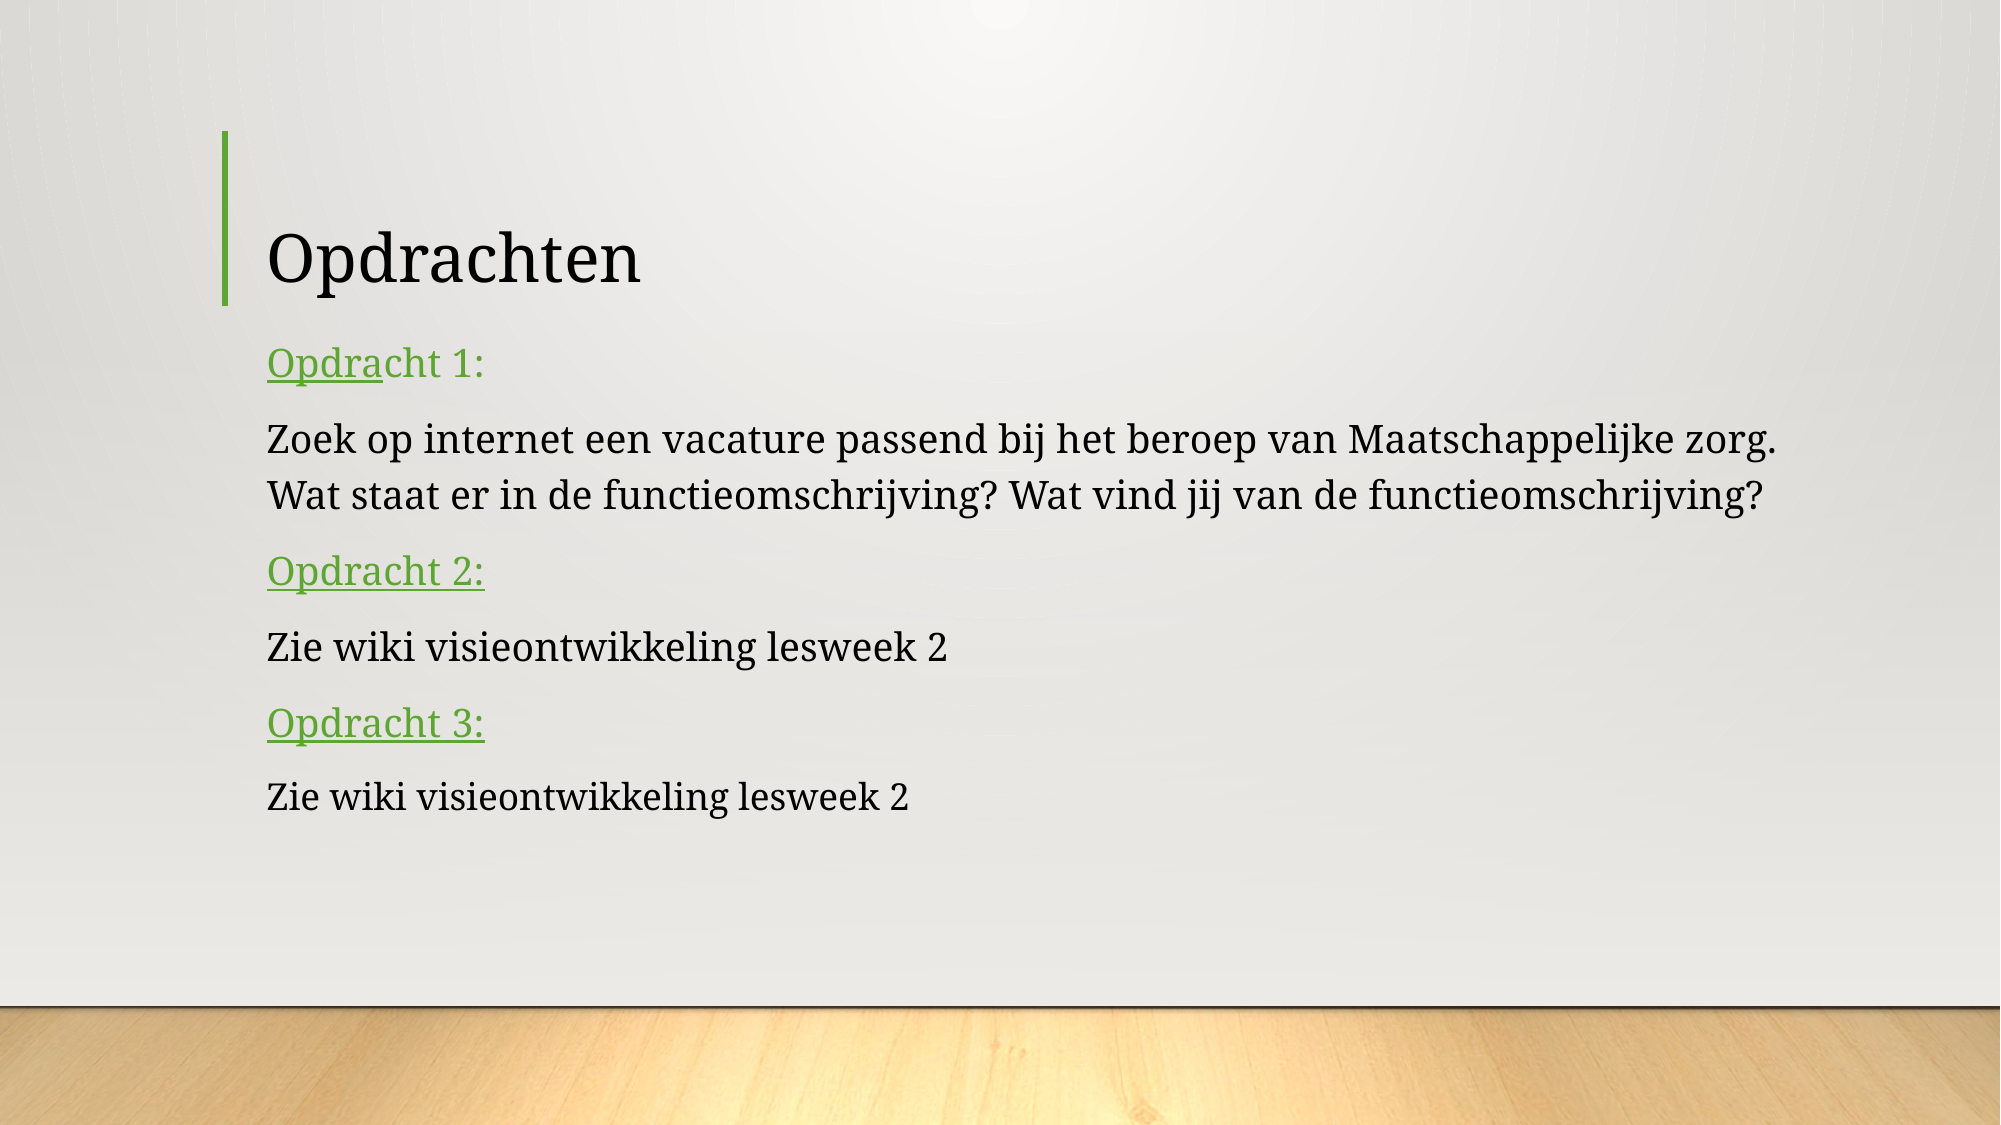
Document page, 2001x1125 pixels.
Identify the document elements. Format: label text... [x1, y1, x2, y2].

picture [0, 1006, 2000, 1125]
list Opdracht 1: Zoek op internet een vacature passend bij het beroep van Maatschappelijke zorg. Wat staat er in de functieomschrijving? Wat vind jij van de functieomschrijving? Opdracht 2: Zie wiki visieontwikkeling lesweek 2 Opdracht 3: Zie wiki visieontwikkeling lesweek 2 [251, 321, 1814, 888]
title Opdrachten [251, 131, 1814, 305]
